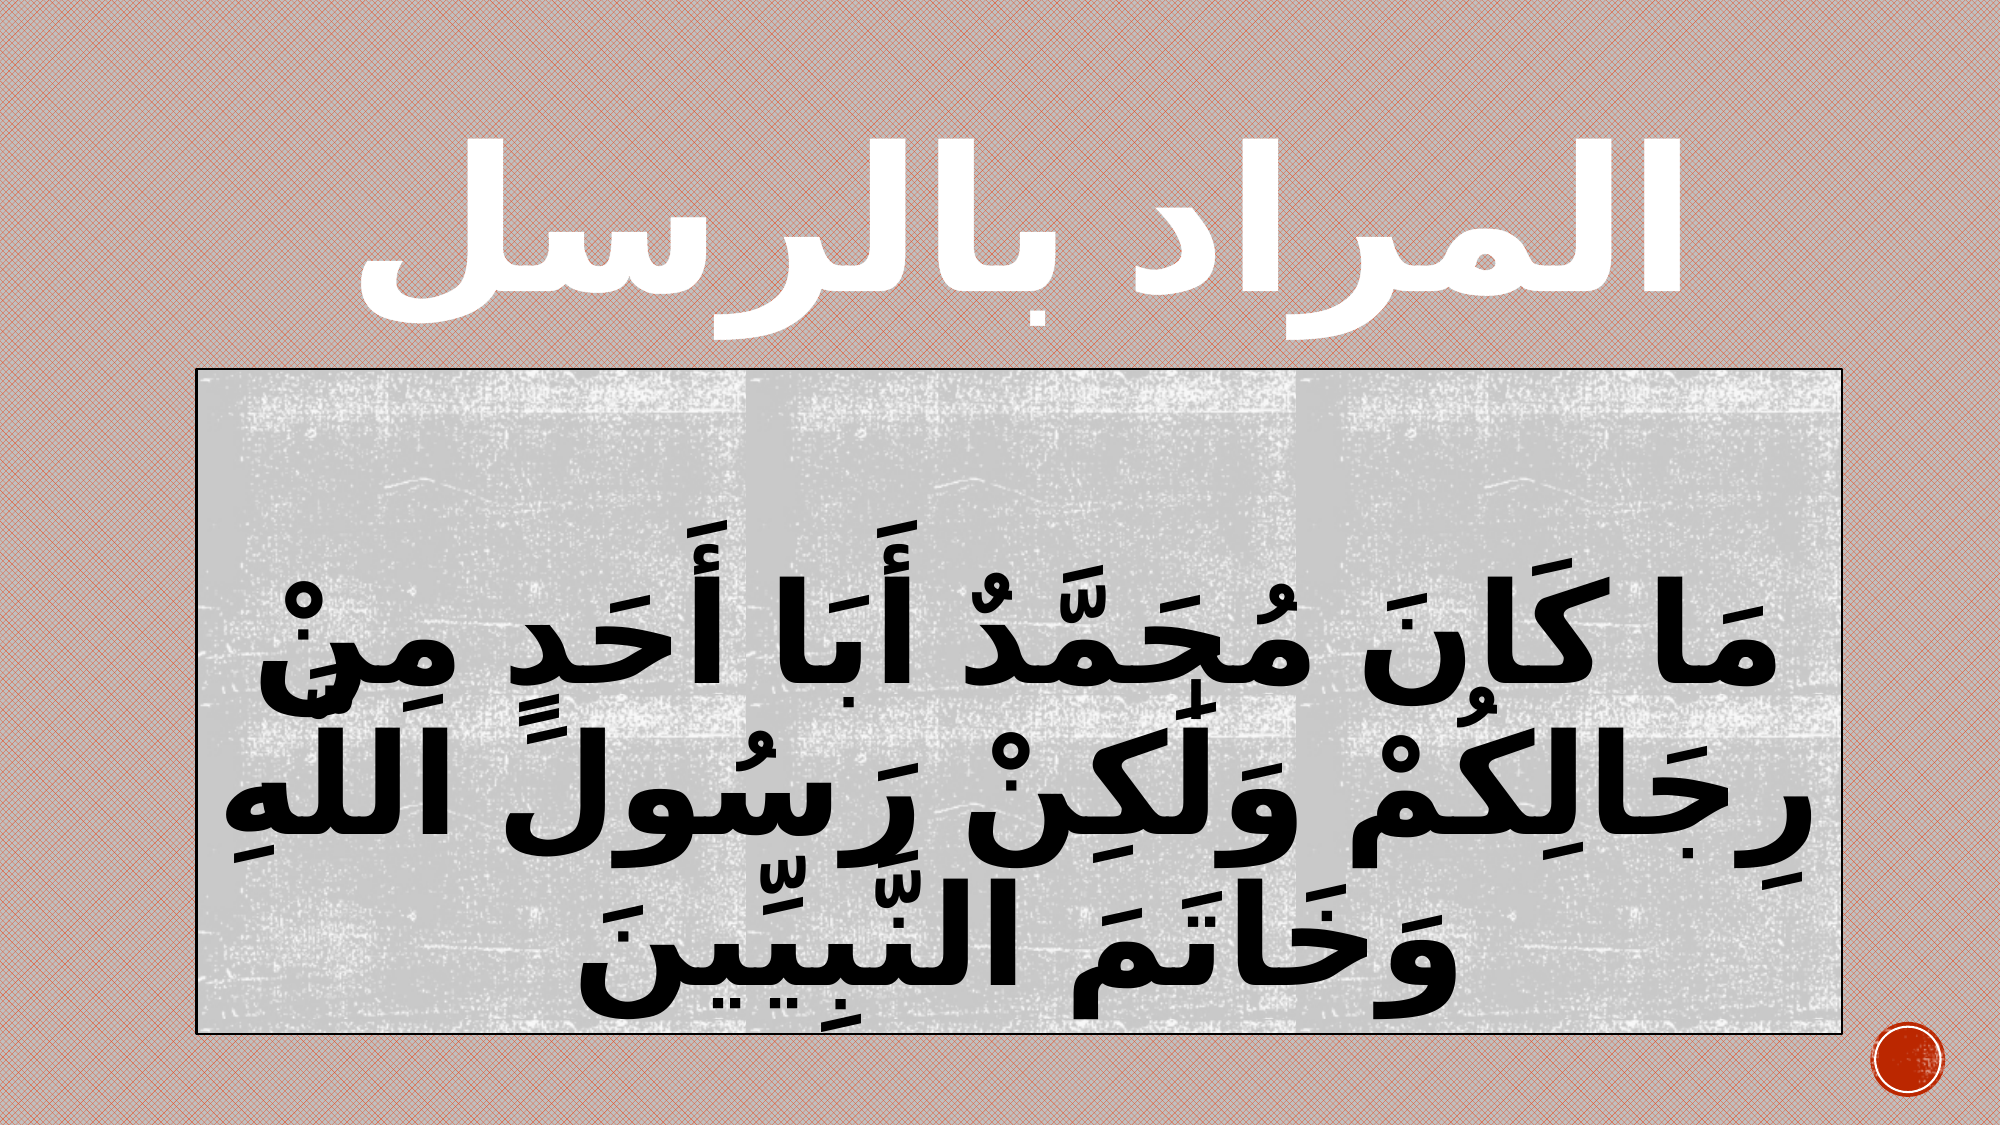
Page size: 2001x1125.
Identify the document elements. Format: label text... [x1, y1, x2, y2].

list مَا كَانَ مُحَمَّدٌ أَبَا أَحَدٍ مِنْ رِجَالِكُمْ وَلَٰكِنْ رَسُولَ اللَّهِ وَخَاتَمَ النَّبِيِّينَ [195, 368, 1843, 1035]
title المراد بالرسل [232, 44, 1813, 368]
